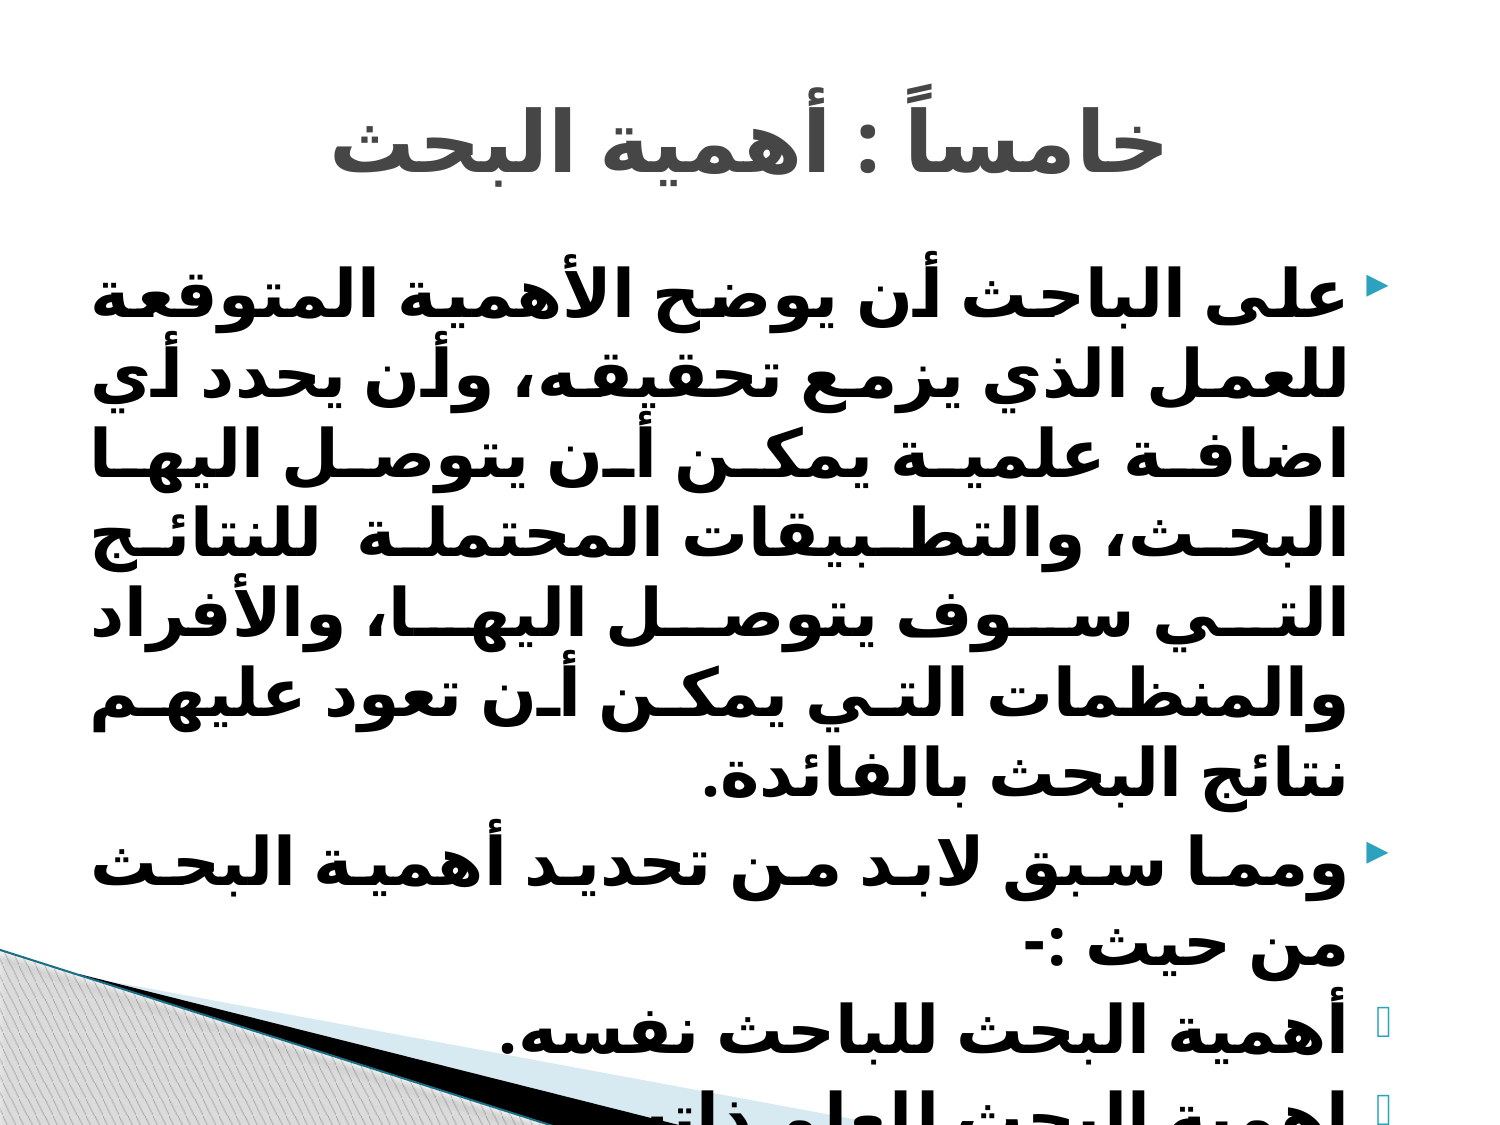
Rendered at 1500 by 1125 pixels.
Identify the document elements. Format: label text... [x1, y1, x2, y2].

list على الباحث أن يوضح الأهمية المتوقعة للعمل الذي يزمع تحقيقه، وأن يحدد أي اضافة علمية يمكن أن يتوصل اليها البحث، والتطبيقات المحتملة للنتائج التي سوف يتوصل اليها، والأفراد والمنظمات التي يمكن أن تعود عليهم نتائج البحث بالفائدة. ومما سبق لابد من تحديد أهمية البحث من حيث :- أهمية البحث للباحث نفسه. اهمية البحث للعلم ذاته . أهمية البحث للمجتمع الذي ينتمي اليه الباحث. [75, 243, 1425, 986]
title خامساً : أهمية البحث [75, 45, 1425, 233]
